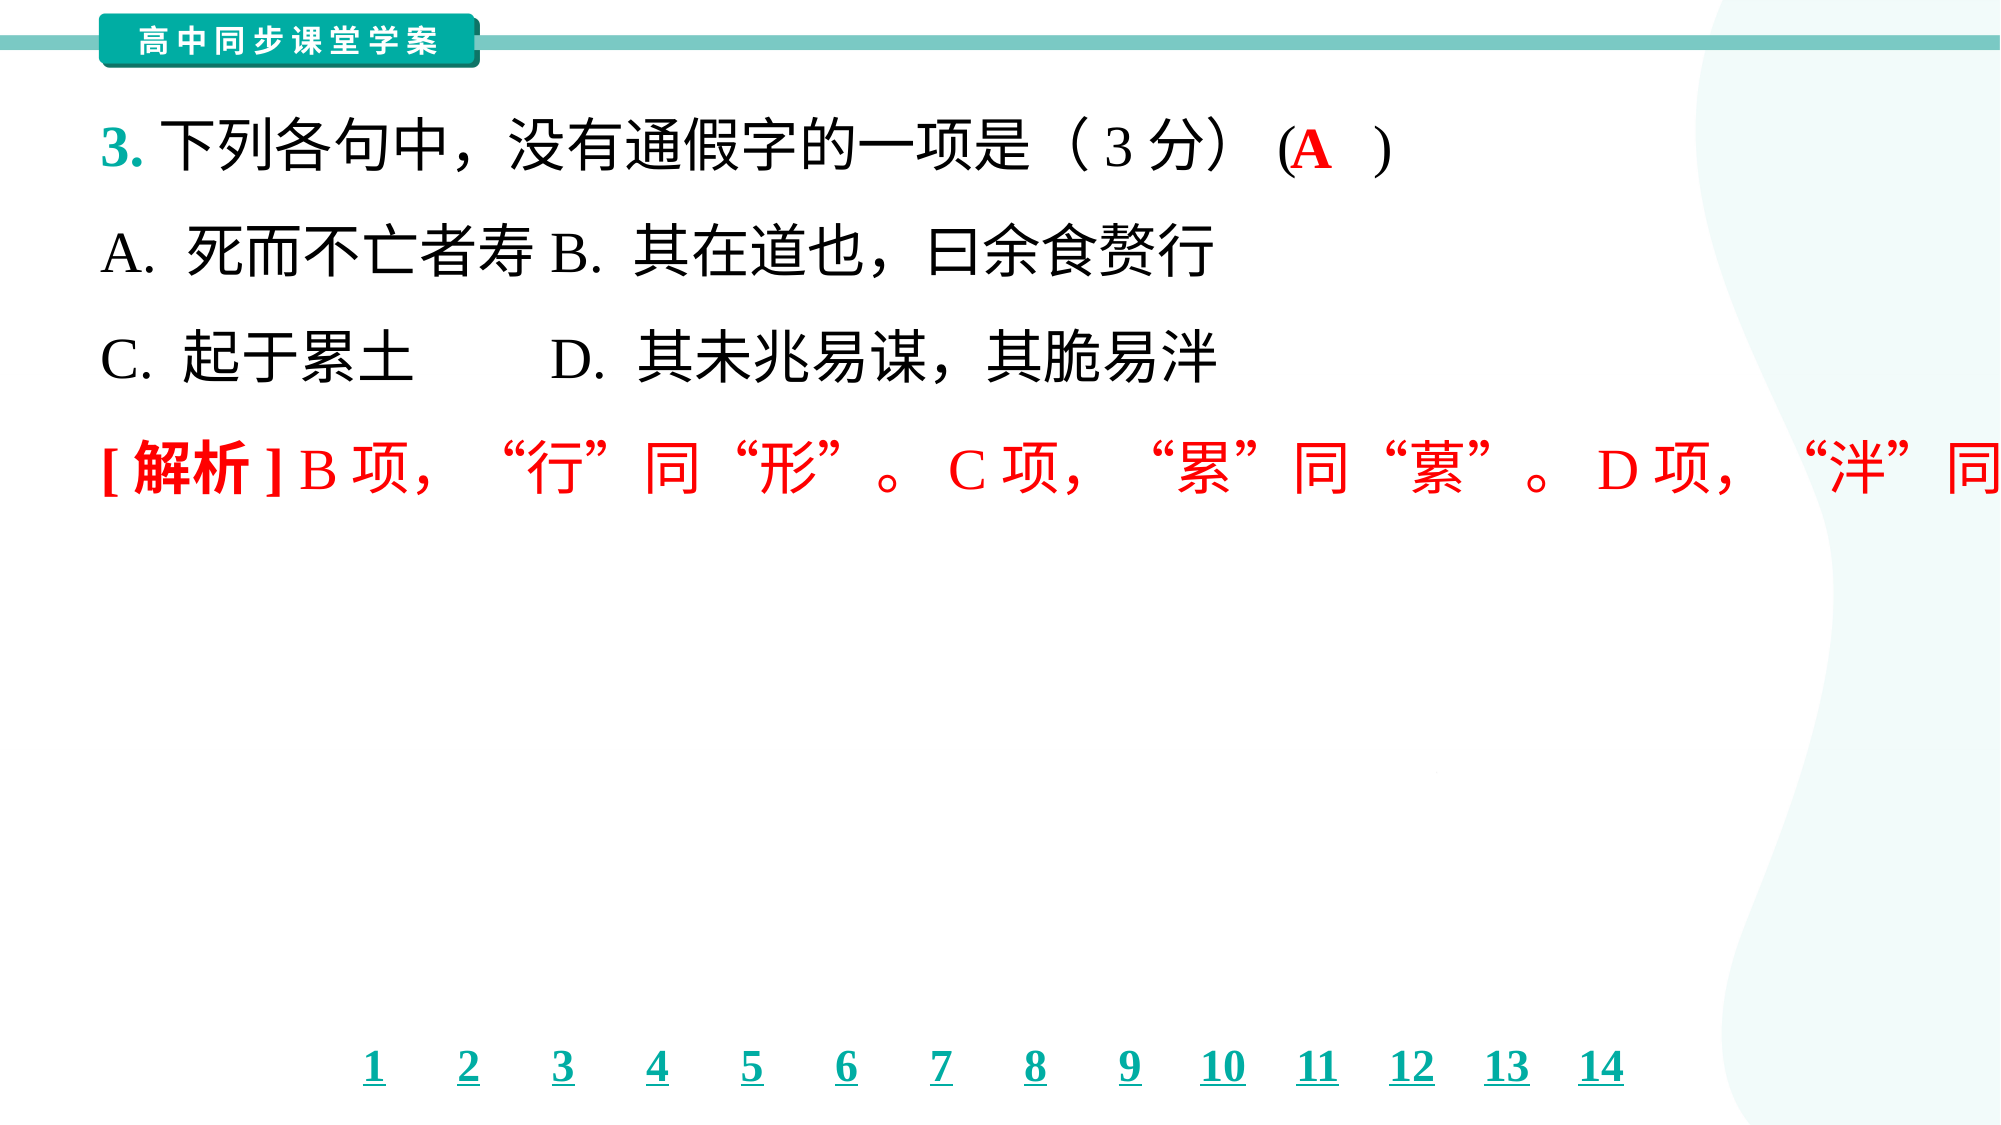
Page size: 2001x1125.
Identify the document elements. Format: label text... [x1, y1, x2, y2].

text_box 3.下列各句中，没有通假字的一项是（3分）( ) [1354, 76, 1899, 177]
text_box 3.下列各句中，没有通假字的一项是（3分）( ) [100, 76, 1268, 177]
text_box A [1268, 76, 1354, 177]
picture [0, 0, 2000, 1125]
text_box [解析] B项，“行”同“形”。C项，“累”同“蔂”。D项，“泮”同“判”。 [100, 398, 1899, 501]
text_box A. 死而不亡者寿 B. 其在道也，曰余食赘行 C. 起于累土 D. 其未兆易谋，其脆易泮 [100, 177, 1899, 391]
